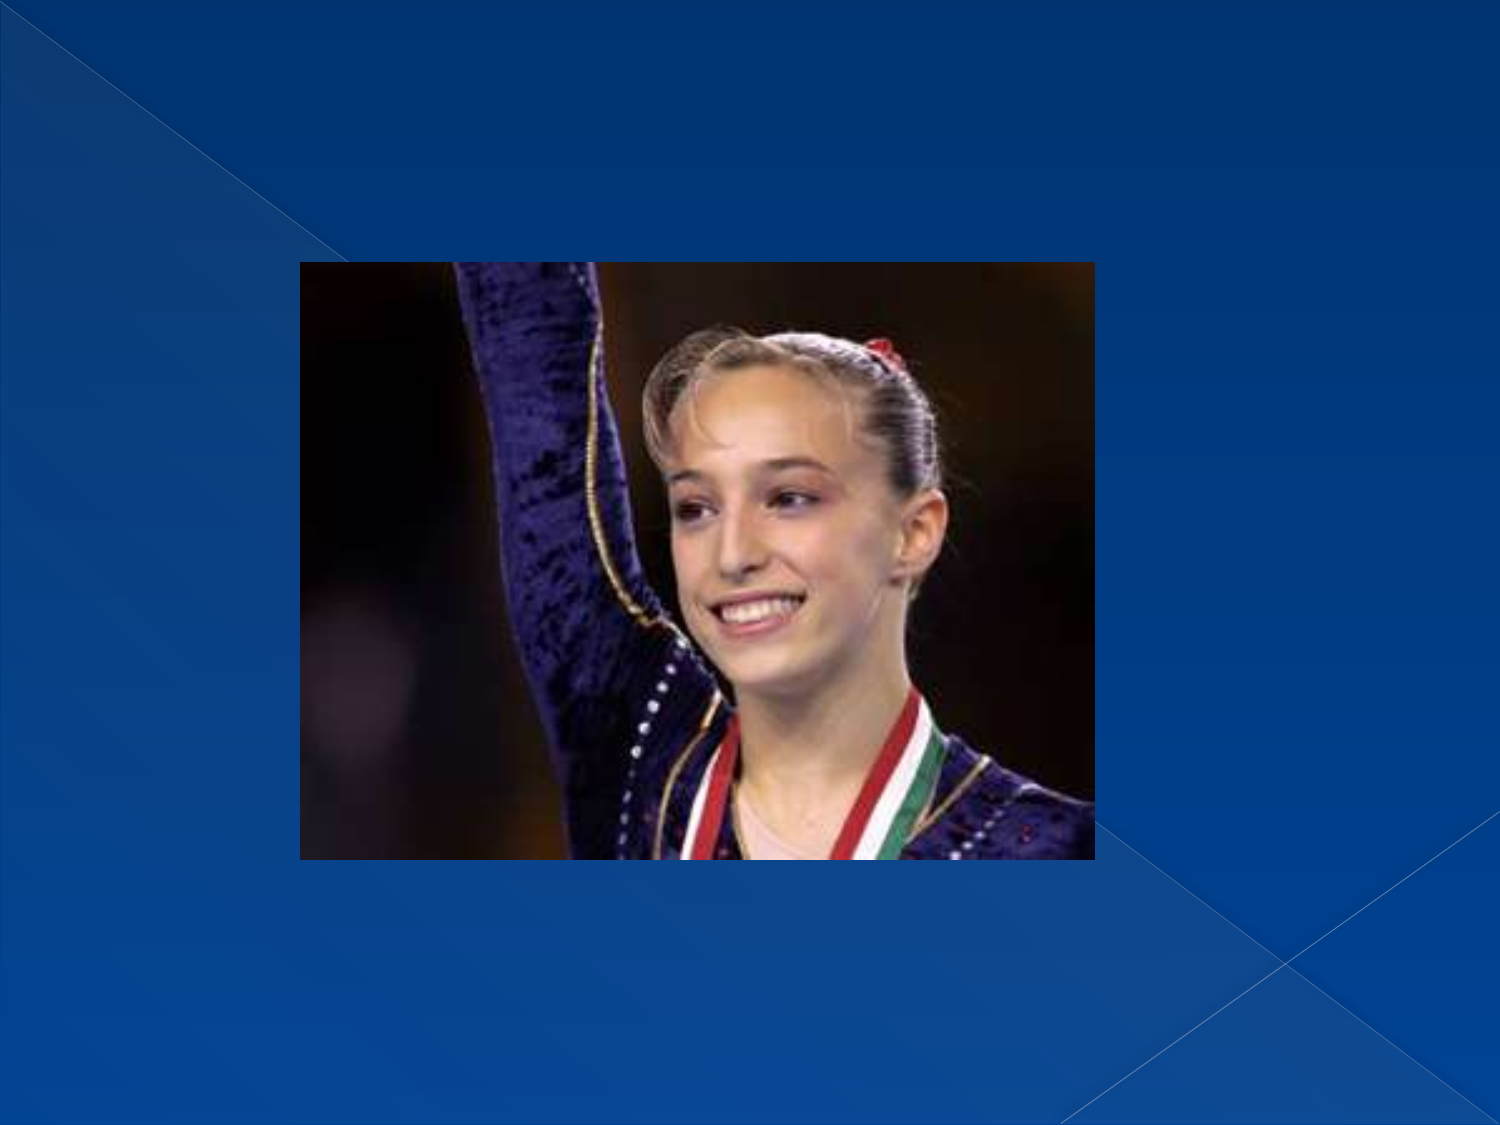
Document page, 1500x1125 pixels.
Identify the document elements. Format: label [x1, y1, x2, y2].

list [299, 262, 1095, 860]
